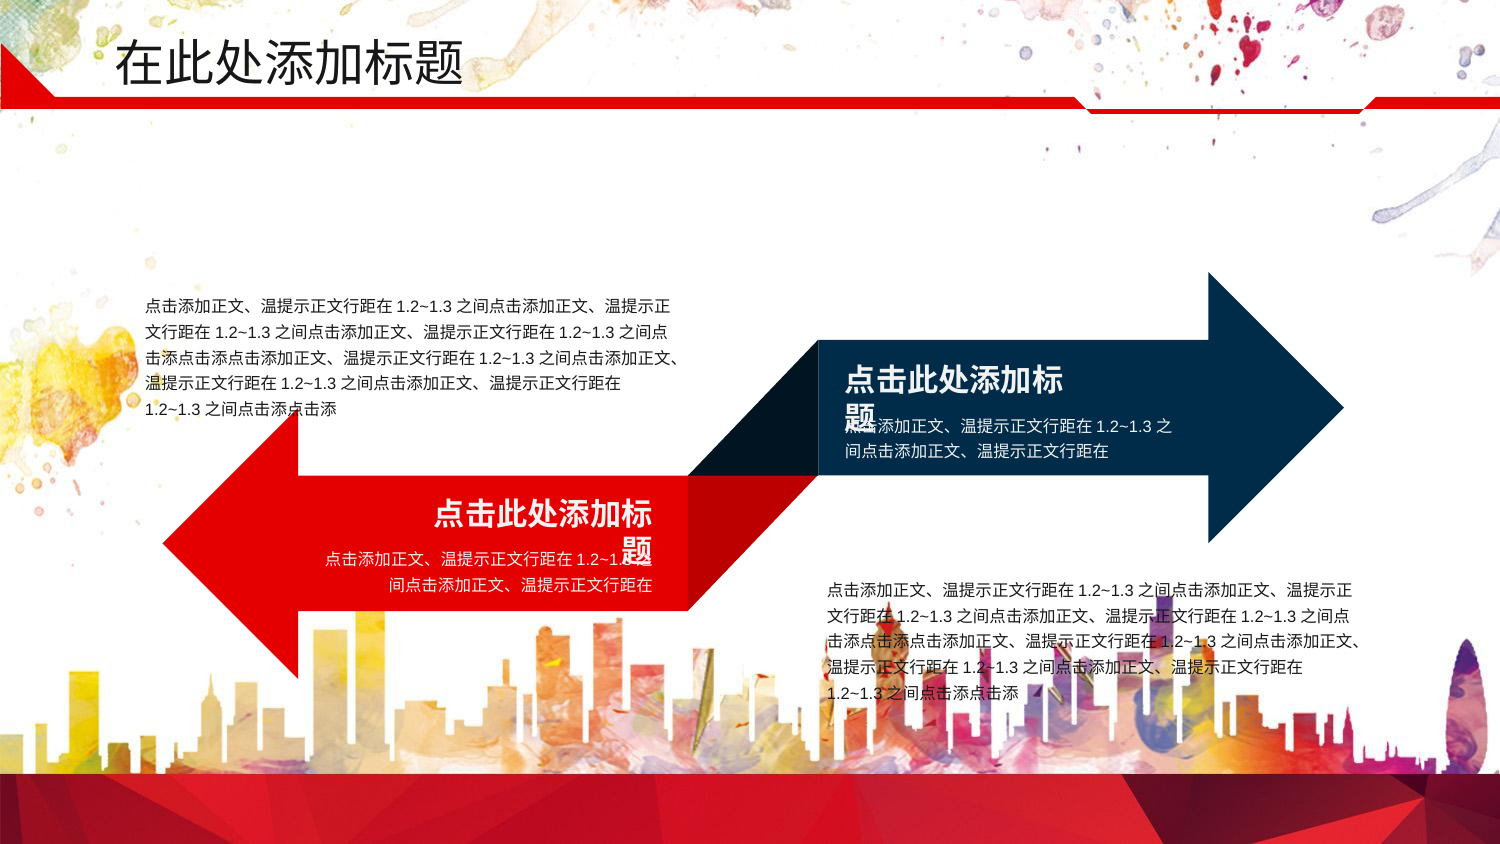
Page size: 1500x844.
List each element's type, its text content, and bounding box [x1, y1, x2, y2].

text_box 点击添加正文、温提示正文行距在1.2~1.3之间点击添加正文、温提示正文行距在1.2~1.3之间点击添加正文、温提示正文行距在1.2~1.3之间点击添点击添点击添加正文、温提示正文行距在1.2~1.3之间点击添加正文、温提示正文行距在1.2~1.3之间点击添加正文、温提示正文行距在1.2~1.3之间点击添点击添 [130, 283, 687, 427]
picture [0, 109, 1500, 844]
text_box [687, 271, 1344, 544]
picture [0, 0, 1500, 109]
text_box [162, 407, 819, 680]
text_box 在此处添加标题 [99, 24, 480, 99]
text_box 点击添加正文、温提示正文行距在1.2~1.3之间点击添加正文、温提示正文行距在1.2~1.3之间点击添加正文、温提示正文行距在1.2~1.3之间点击添点击添点击添加正文、温提示正文行距在1.2~1.3之间点击添加正文、温提示正文行距在1.2~1.3之间点击添加正文、温提示正文行距在1.2~1.3之间点击添点击添 [812, 566, 1370, 710]
